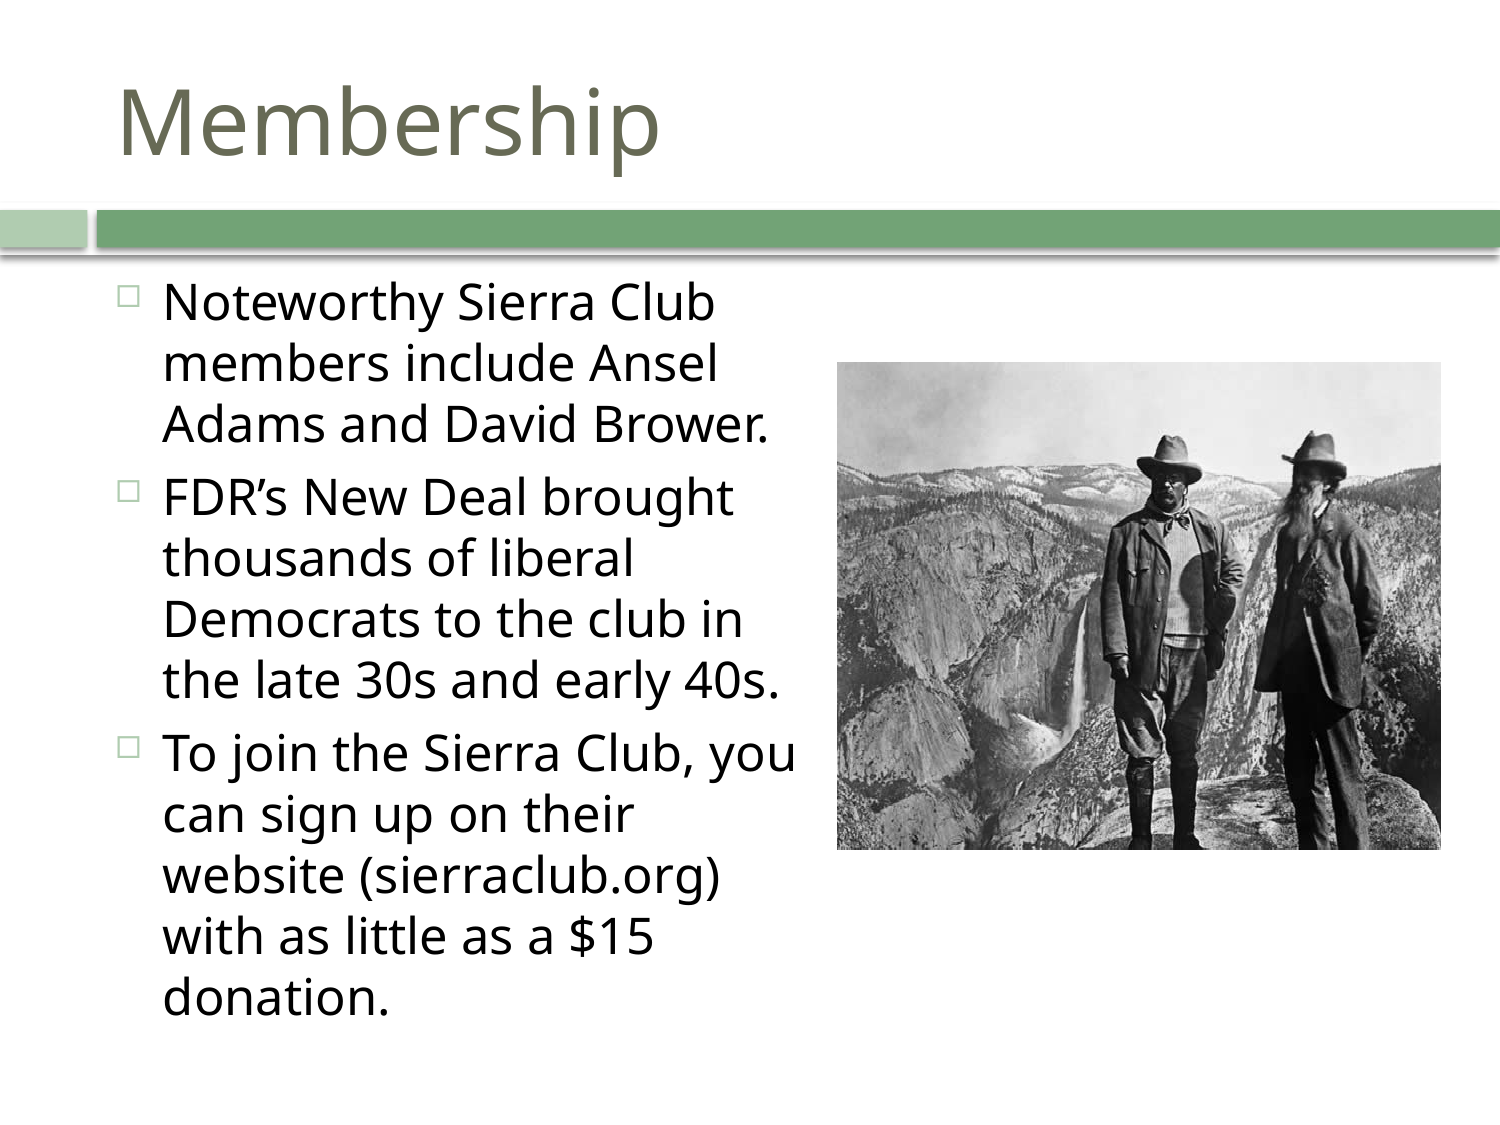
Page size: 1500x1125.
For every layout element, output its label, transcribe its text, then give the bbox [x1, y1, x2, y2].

list Noteworthy Sierra Club members include Ansel Adams and David Brower. FDR’s New Deal brought thousands of liberal Democrats to the club in the late 30s and early 40s. To join the Sierra Club, you can sign up on their website (sierraclub.org) with as little as a $15 donation. [100, 262, 838, 1050]
title Membership [100, 37, 1438, 200]
picture [837, 362, 1441, 851]
